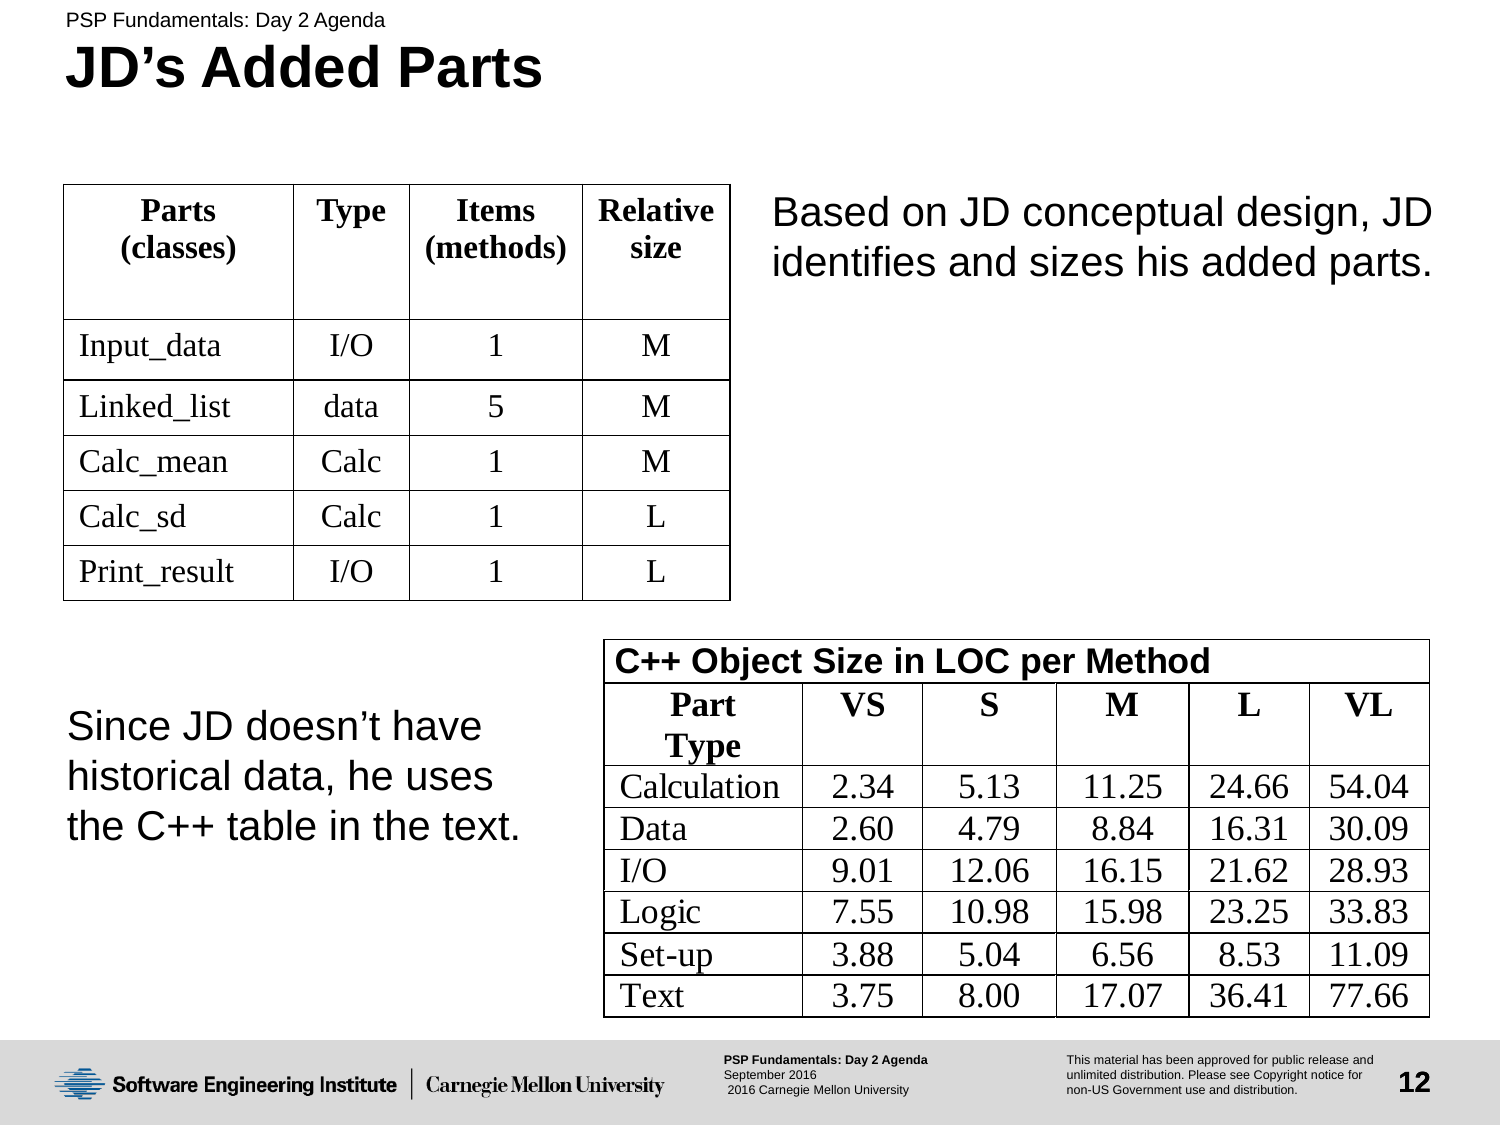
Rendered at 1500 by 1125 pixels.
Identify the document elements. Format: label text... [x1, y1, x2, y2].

table_cell 1 [410, 491, 582, 545]
text_box Based on JD conceptual design, JD identifies and sizes his added parts. [771, 184, 1454, 554]
table_header Type [294, 185, 409, 319]
table_cell 5 [410, 381, 582, 435]
table_header Parts (classes) [64, 185, 293, 319]
table_header Relative size [583, 185, 729, 319]
table_header Items (methods) [410, 185, 582, 319]
table_cell Calc [294, 436, 409, 490]
table_cell Print_result [64, 546, 293, 600]
table_cell Calc_sd [64, 491, 293, 545]
title JD’s Added Parts [65, 37, 1430, 148]
table_cell I/O [294, 546, 409, 600]
table_cell Calc_mean [64, 436, 293, 490]
table_cell M [583, 381, 729, 435]
table_cell M [583, 436, 729, 490]
table_cell Input_data [64, 320, 293, 379]
table_cell Calc [294, 491, 409, 545]
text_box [266, 638, 1500, 1065]
table_cell L [583, 491, 729, 545]
picture [46, 1061, 673, 1104]
text_box Since JD doesn’t have historical data, he uses the C++ table in the text. [66, 698, 266, 892]
table_cell I/O [294, 320, 409, 379]
table_cell 1 [410, 546, 582, 600]
table_cell data [294, 381, 409, 435]
table_cell Linked_list [64, 381, 293, 435]
table_cell 1 [410, 320, 582, 379]
table_cell 1 [410, 436, 582, 490]
table_cell L [583, 546, 729, 600]
table_cell M [583, 320, 729, 379]
